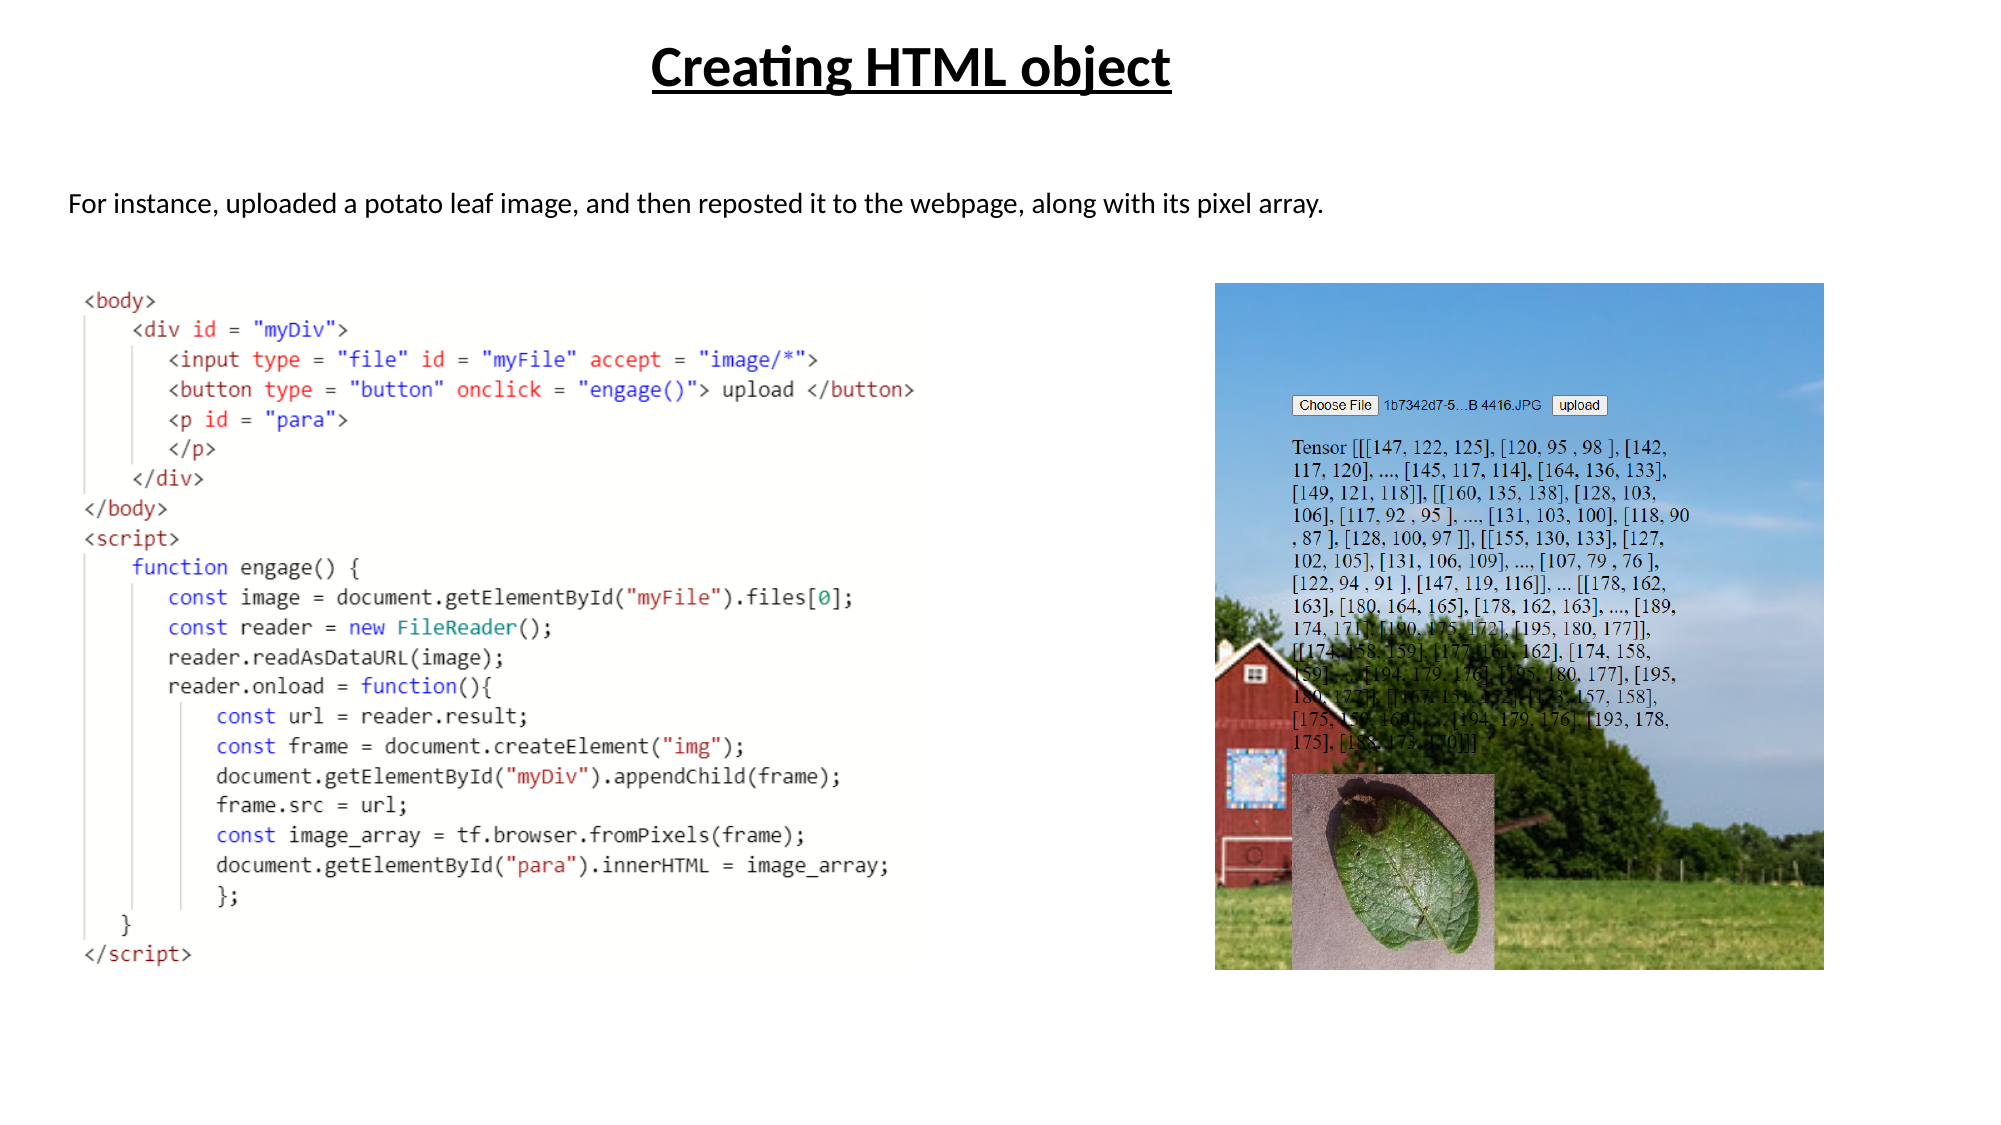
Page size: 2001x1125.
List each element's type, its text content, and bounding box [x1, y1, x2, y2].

picture [1215, 283, 1824, 970]
text_box For instance, uploaded a potato leaf image, and then reposted it to the webpage, along with its pixel array. [53, 177, 1497, 227]
picture [79, 283, 926, 970]
text_box Creating HTML object [636, 20, 1248, 106]
